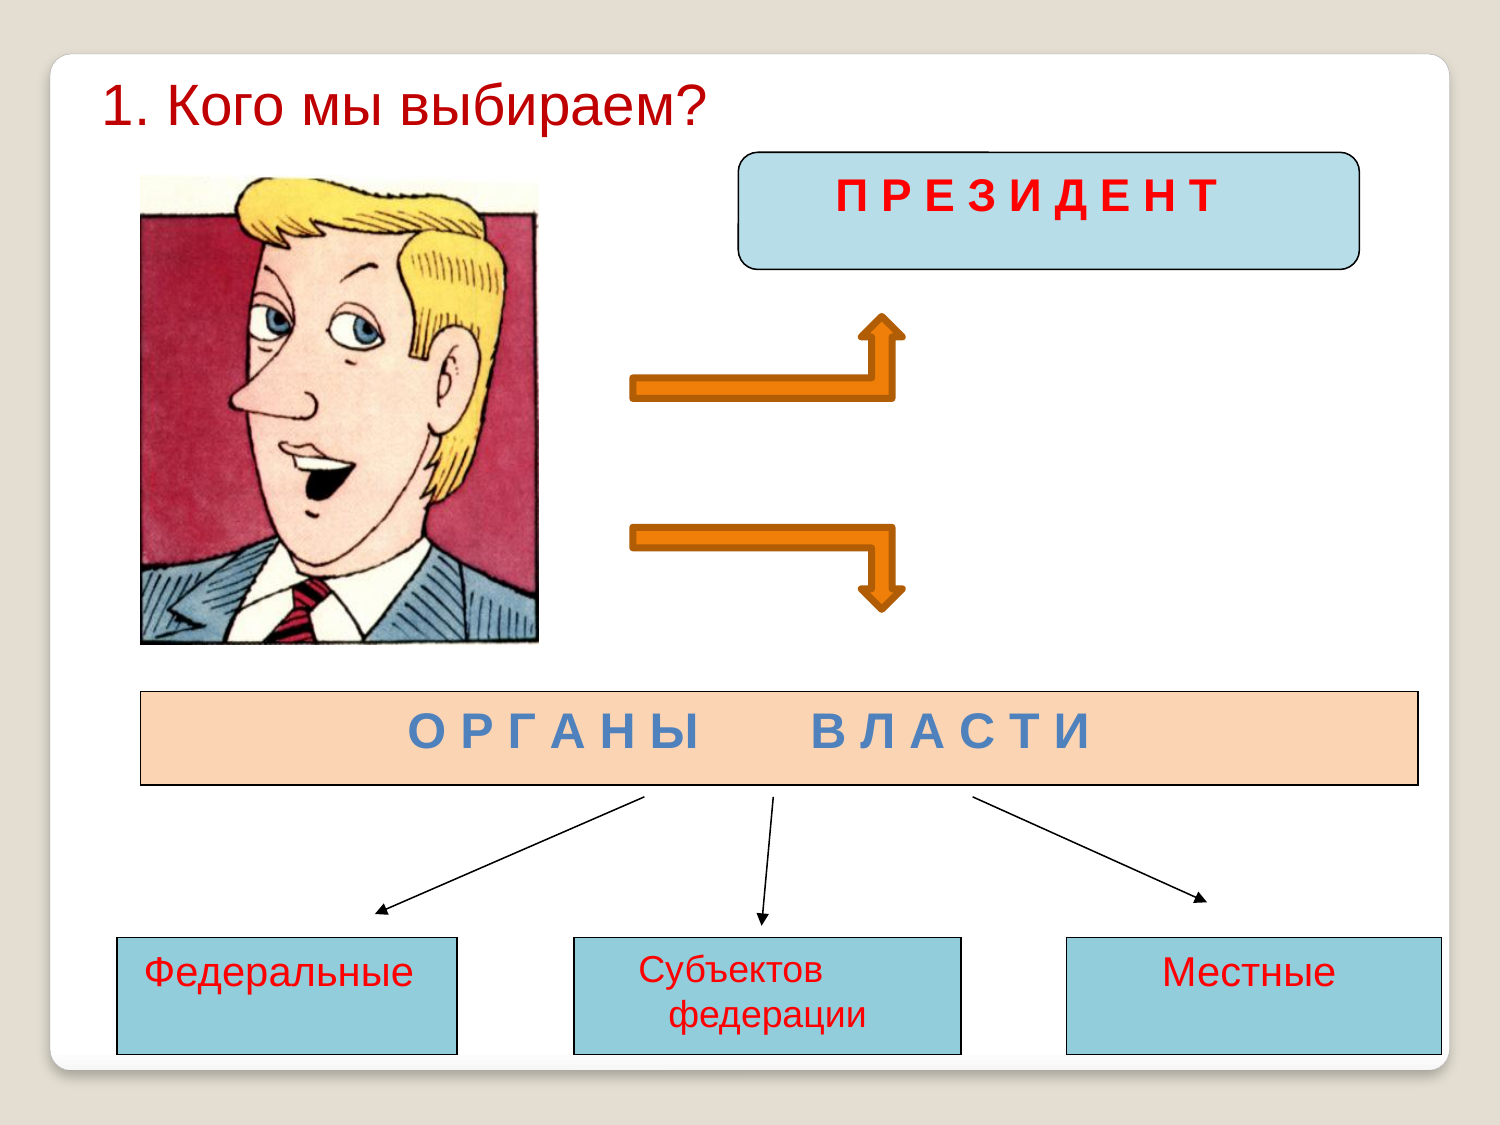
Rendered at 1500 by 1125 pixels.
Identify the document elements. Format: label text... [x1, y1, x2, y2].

text_box П Р Е З И Д Е Н Т [738, 152, 1360, 270]
text_box [374, 796, 645, 915]
text_box Местные [1066, 937, 1442, 1055]
text_box 1. Кого мы выбираем? [70, 59, 1219, 190]
text_box Федеральные [117, 937, 457, 1055]
text_box [668, 0, 744, 171]
picture [140, 175, 540, 645]
text_box [756, 796, 774, 926]
text_box [972, 796, 1208, 903]
text_box Субъектов федерации [574, 937, 961, 1055]
text_box О Р Г А Н Ы В Л А С Т И [140, 691, 1418, 786]
text_box [690, 0, 721, 151]
text_box [629, 523, 906, 613]
text_box [629, 312, 906, 402]
